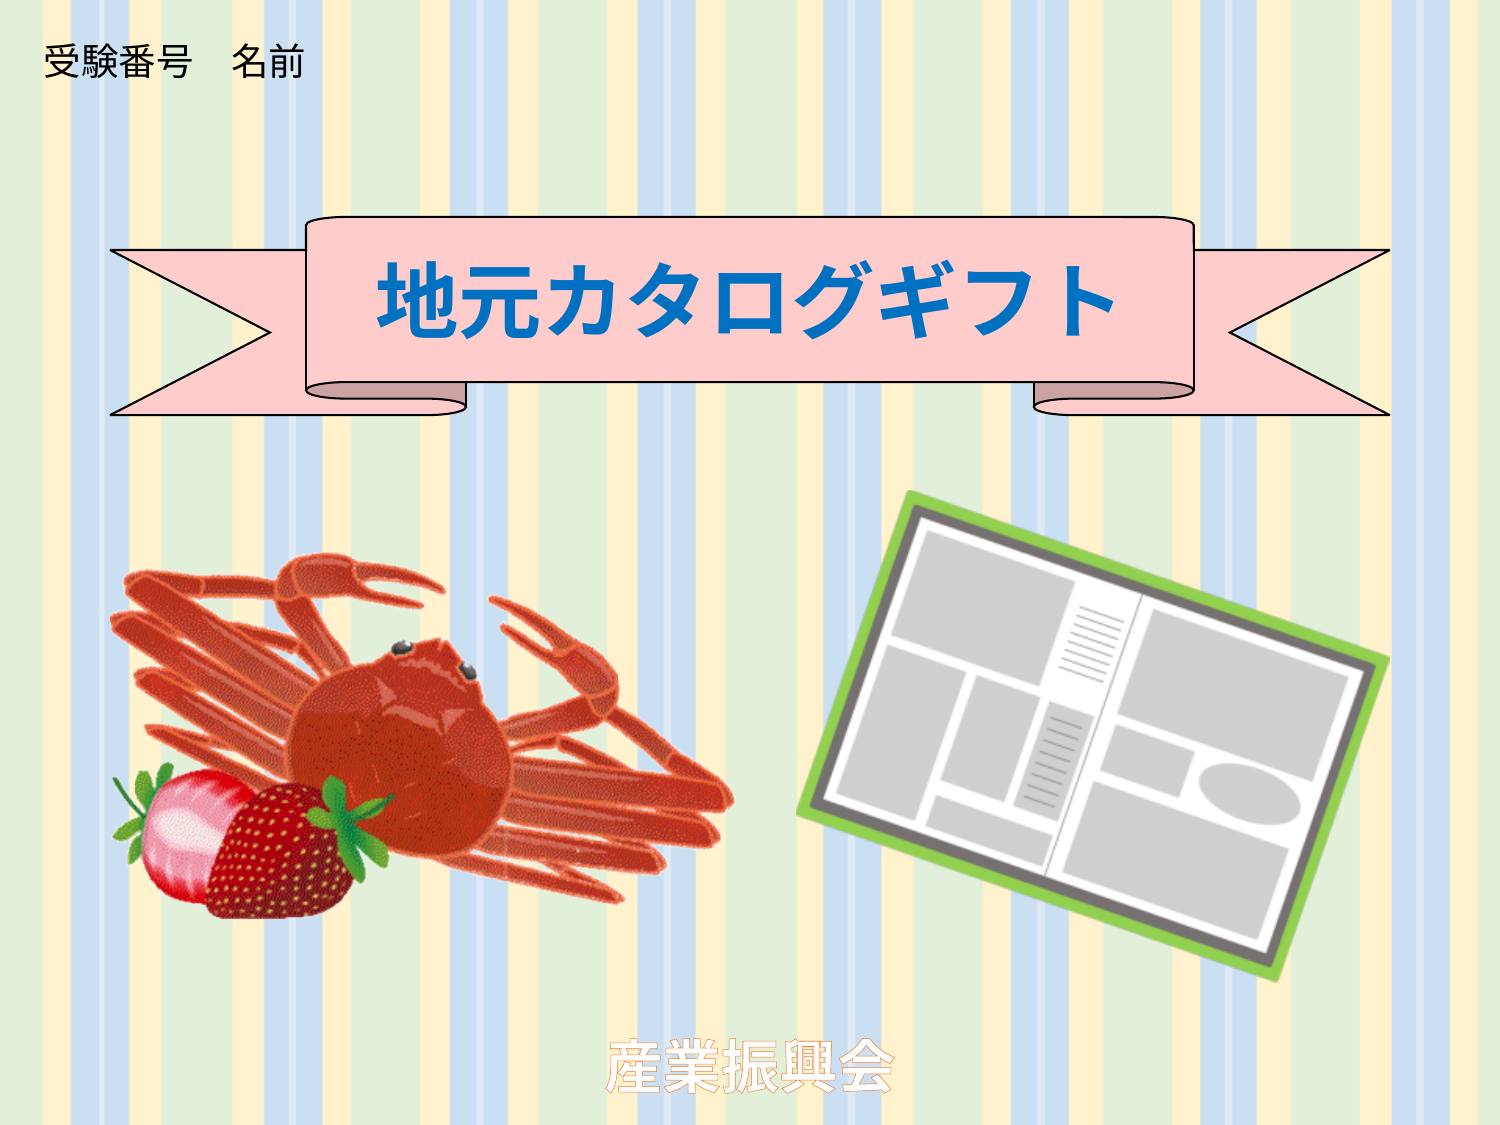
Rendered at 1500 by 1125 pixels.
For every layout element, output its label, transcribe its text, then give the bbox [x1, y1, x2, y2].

text_box 地元カタログギフト [109, 215, 1391, 417]
picture [0, 0, 1500, 1125]
text_box 受験番号 名前 [28, 30, 321, 91]
